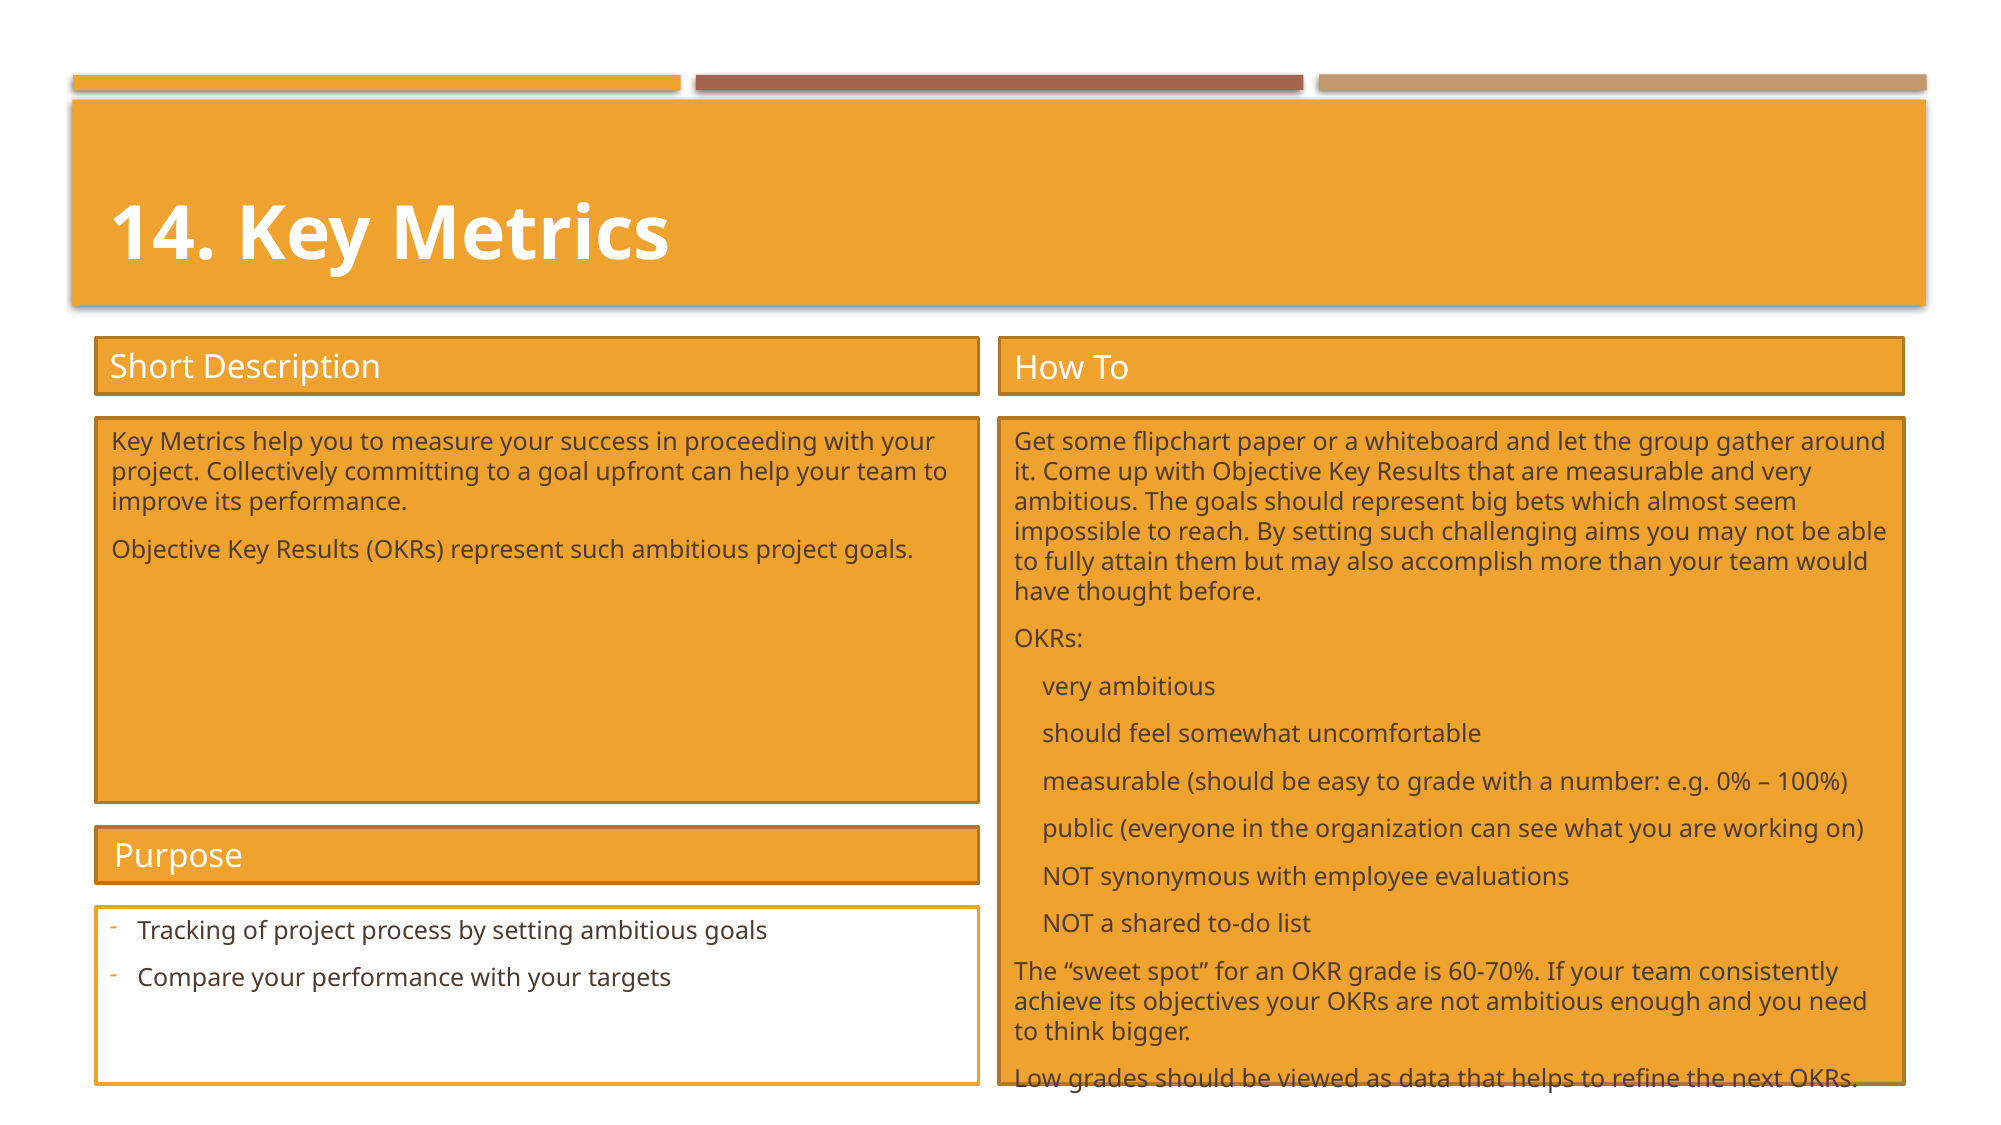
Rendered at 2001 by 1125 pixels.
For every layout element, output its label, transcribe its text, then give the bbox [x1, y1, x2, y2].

list Key Metrics help you to measure your success in proceeding with your project. Collectively committing to a goal upfront can help your team to improve its performance. Objective Key Results (OKRs) represent such ambitious project goals. [96, 418, 979, 803]
list Tracking of project process by setting ambitious goals Compare your performance with your targets [94, 906, 977, 1085]
list Short Description [94, 337, 977, 394]
list Purpose [98, 826, 982, 883]
list Get some flipchart paper or a whiteboard and let the group gather around it. Come up with Objective Key Results that are measurable and very ambitious. The goals should represent big bets which almost seem impossible to reach. By setting such challenging aims you may not be able to fully attain them but may also accomplish more than your team would have thought before. OKRs: very ambitious should feel somewhat uncomfortable measurable (should be easy to grade with a number: e.g. 0% – 100%) public (everyone in the organization can see what you are working on) NOT synonymous with employee evaluations NOT a shared to-do list The “sweet spot” for an OKR grade is 60-70%. If your team consistently achieve its objectives your OKRs are not ambitious enough and you need to think bigger. Low grades should be viewed as data that helps to refine the next OKRs. [999, 418, 1904, 1085]
list How To [999, 338, 1904, 395]
title 14. Key Metrics [94, 119, 1904, 282]
